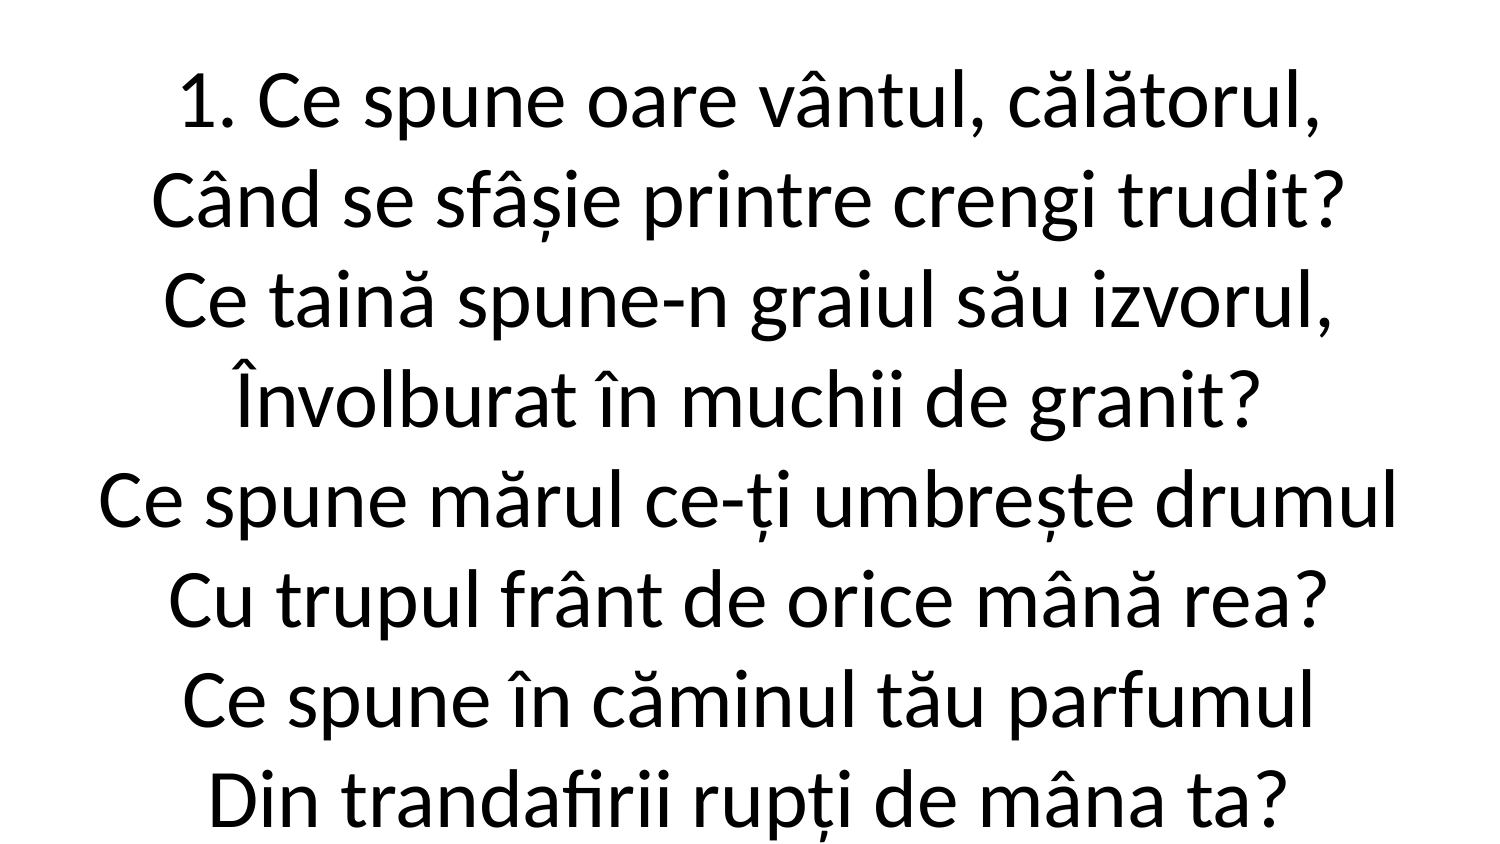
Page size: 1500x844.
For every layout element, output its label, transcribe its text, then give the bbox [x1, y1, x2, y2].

text_box 1. Ce spune oare vântul, călătorul, Când se sfâșie printre crengi trudit? Ce taină spune-n graiul său izvorul, Învolburat în muchii de granit? Ce spune mărul ce-ți umbrește drumul Cu trupul frânt de orice mână rea? Ce spune în căminul tău parfumul Din trandafirii rupți de mâna ta? [84, 0, 1416, 844]
